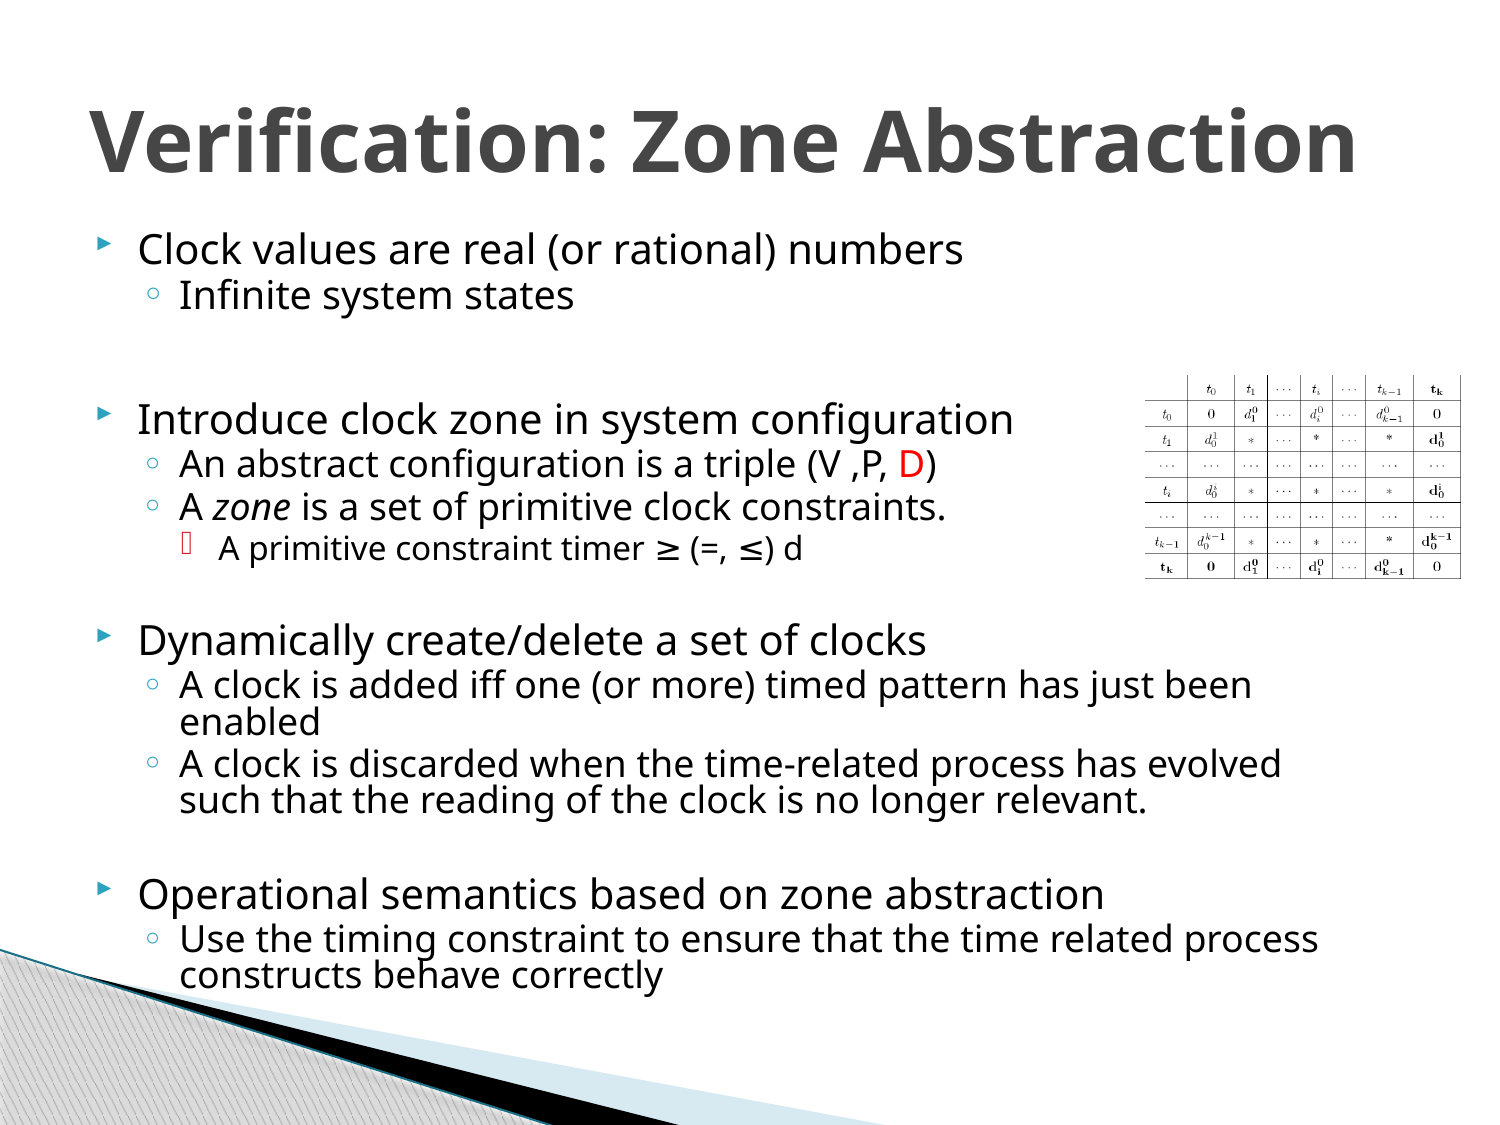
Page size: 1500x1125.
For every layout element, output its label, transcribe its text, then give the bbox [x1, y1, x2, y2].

title Verification: Zone Abstraction [75, 45, 1425, 233]
picture [1137, 362, 1467, 584]
list Clock values are real (or rational) numbers Infinite system states Introduce clock zone in system configuration An abstract configuration is a triple (V ,P, D) A zone is a set of primitive clock constraints. A primitive constraint timer ≥ (=, ≤) d Dynamically create/delete a set of clocks A clock is added iff one (or more) timed pattern has just been enabled A clock is discarded when the time-related process has evolved such that the reading of the clock is no longer relevant. Operational semantics based on zone abstraction Use the timing constraint to ensure that the time related process constructs behave correctly [62, 224, 1375, 1063]
